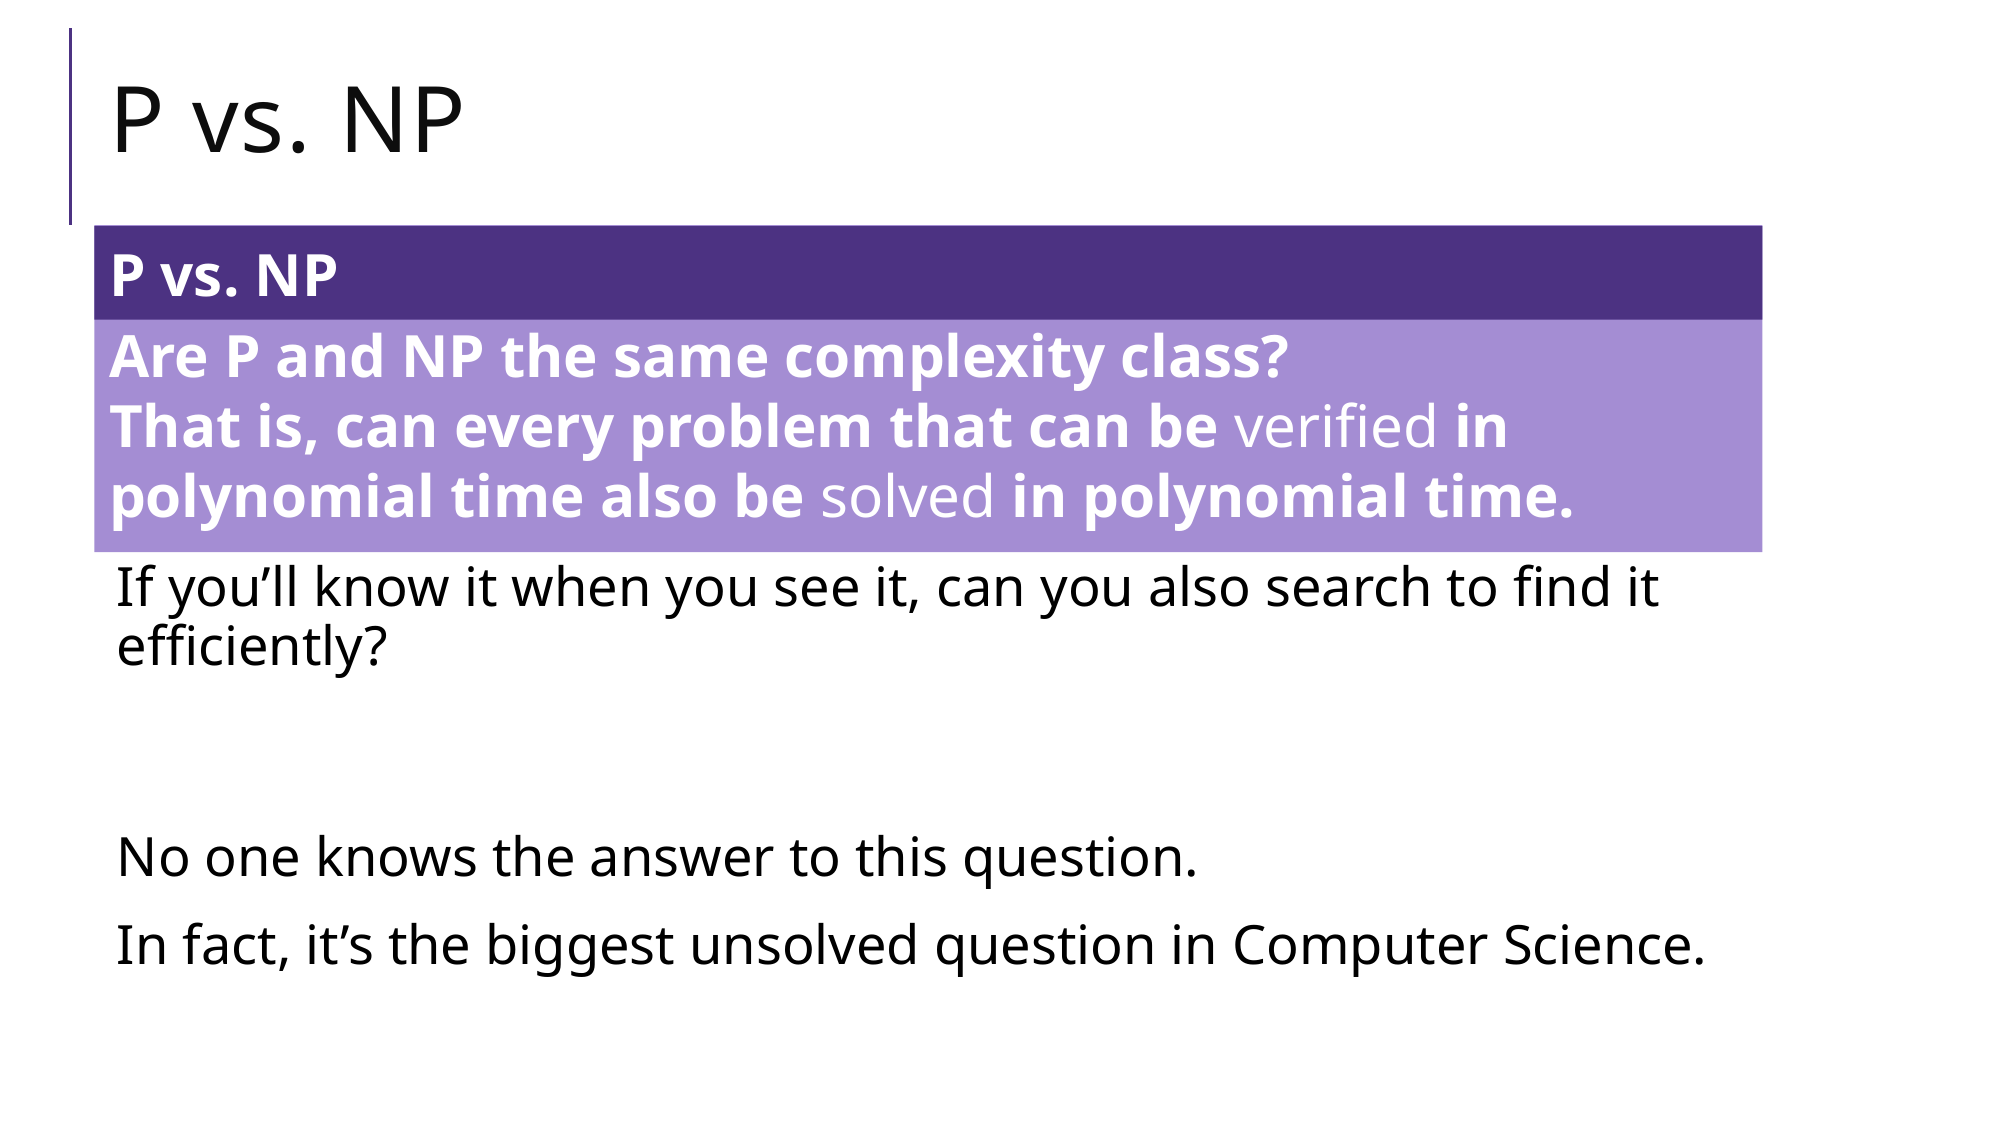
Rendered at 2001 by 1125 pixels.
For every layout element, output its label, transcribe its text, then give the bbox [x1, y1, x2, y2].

text_box P vs. NP [93, 225, 1764, 321]
text_box Are P and NP the same complexity class? That is, can every problem that can be verified in polynomial time also be solved in polynomial time. [93, 321, 1764, 554]
title P vs. NP [94, 43, 1930, 210]
list If you’ll know it when you see it, can you also search to find it efficiently? No one knows the answer to this question. In fact, it’s the biggest unsolved question in Computer Science. [94, 552, 1930, 1035]
